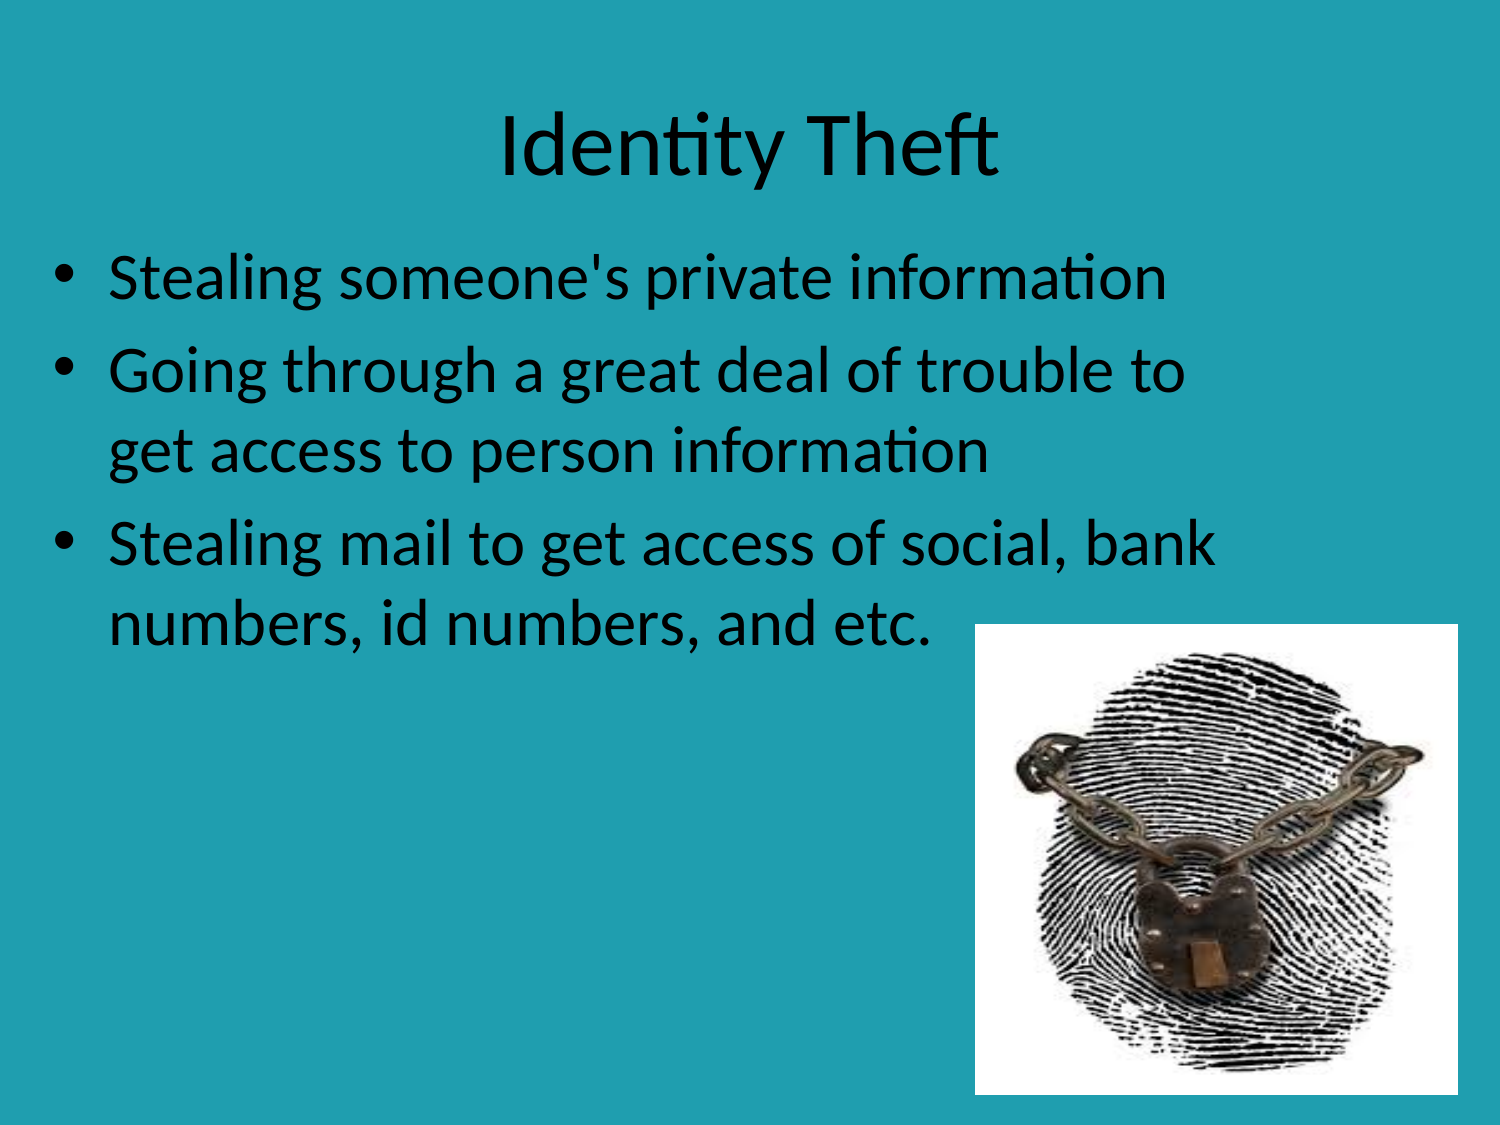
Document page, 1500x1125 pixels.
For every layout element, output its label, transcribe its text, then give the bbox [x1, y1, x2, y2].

list Stealing someone's private information Going through a great deal of trouble to get access to person information Stealing mail to get access of social, bank numbers, id numbers, and etc. [37, 224, 1238, 855]
title Identity Theft [75, 45, 1425, 233]
picture [974, 624, 1458, 1095]
